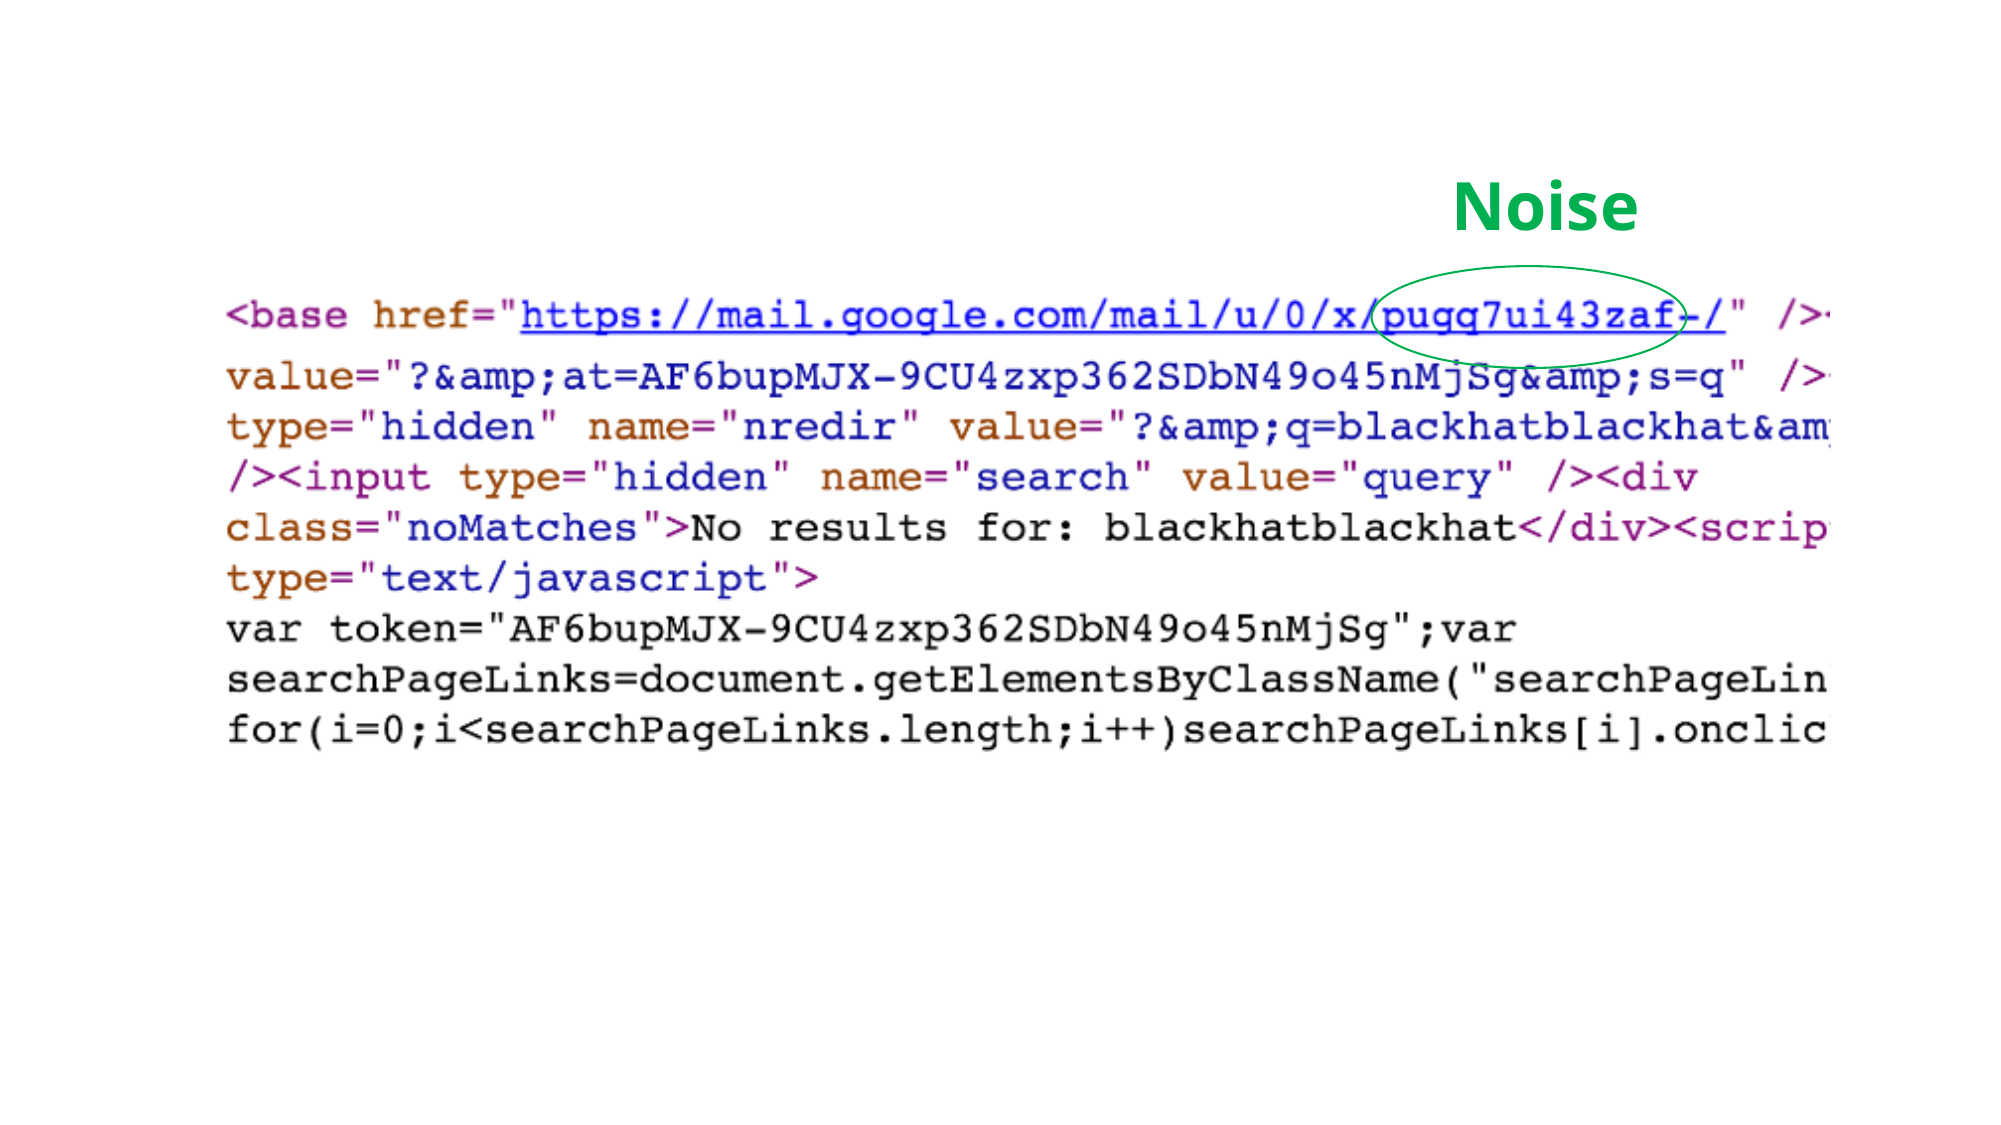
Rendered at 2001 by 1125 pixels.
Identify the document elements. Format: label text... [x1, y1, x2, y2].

picture [226, 352, 1831, 760]
picture [225, 277, 1830, 344]
text_box [1427, 265, 1631, 277]
text_box [1393, 344, 1665, 352]
text_box Noise [1436, 155, 1774, 251]
